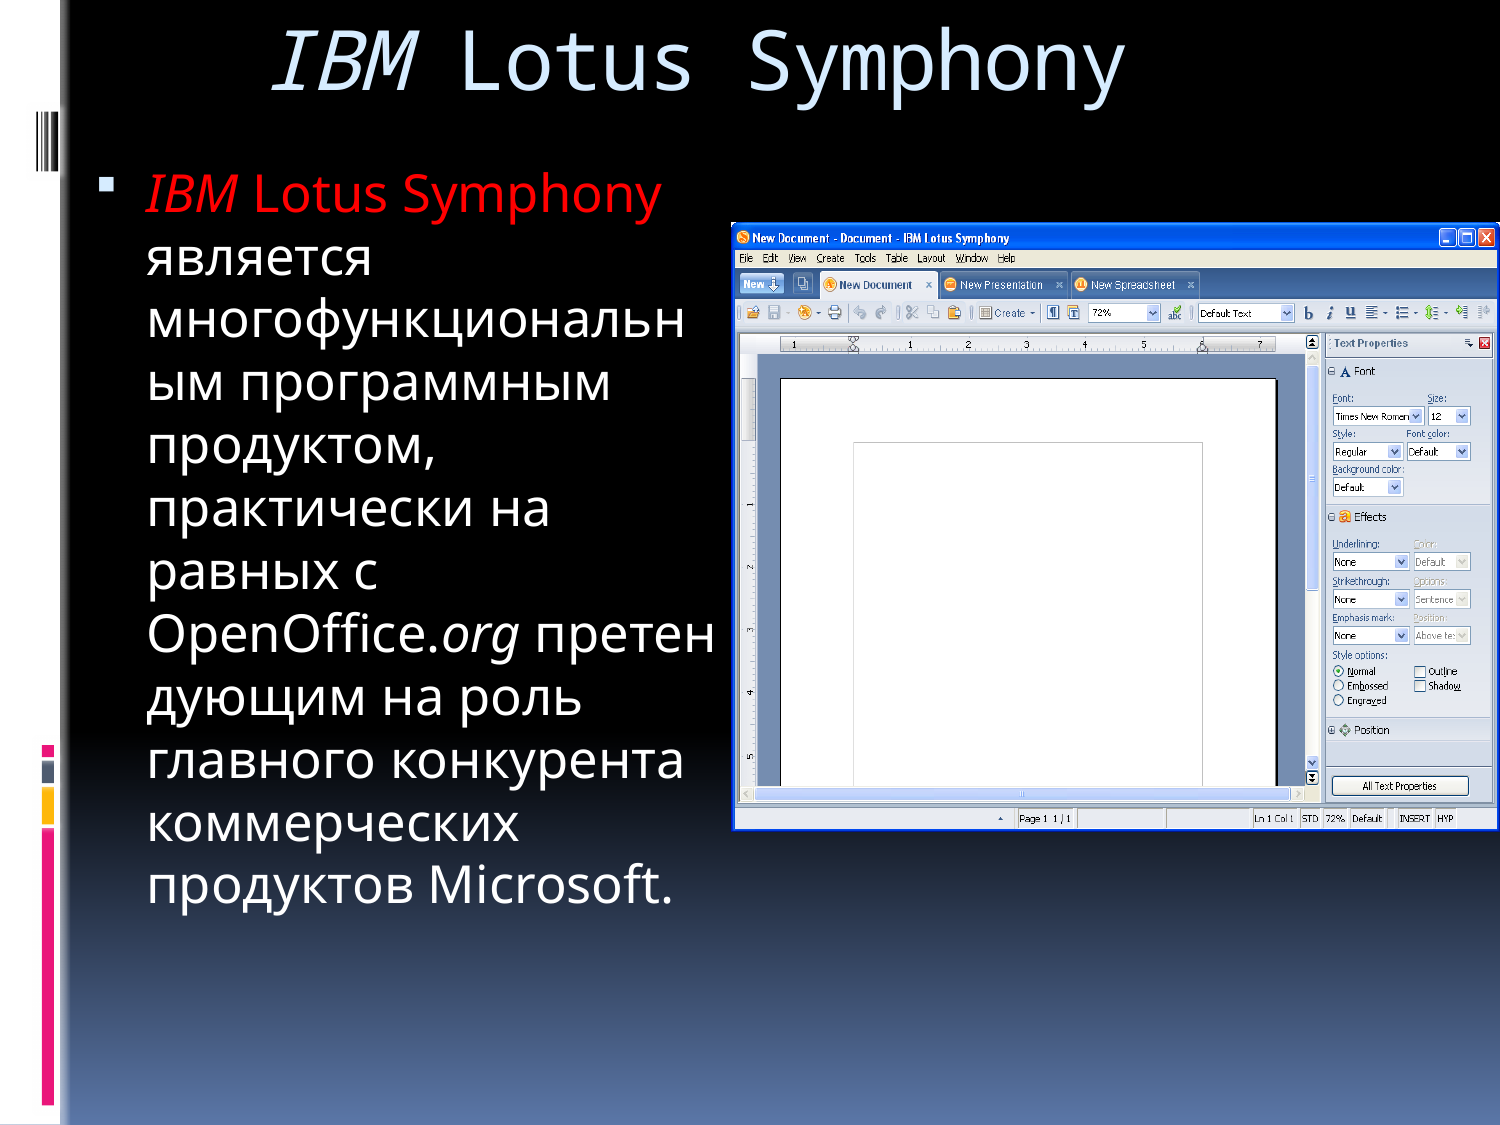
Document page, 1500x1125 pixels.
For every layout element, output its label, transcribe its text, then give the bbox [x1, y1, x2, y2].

title IBM Lotus Symphony [58, 0, 1334, 150]
list IBM Lotus Symphony является многофункциональным программным продуктом, практически на равных с OpenOffice.org претендующим на роль главного конкурента коммерческих продуктов Microsoft. [70, 152, 739, 938]
picture [731, 222, 1500, 833]
